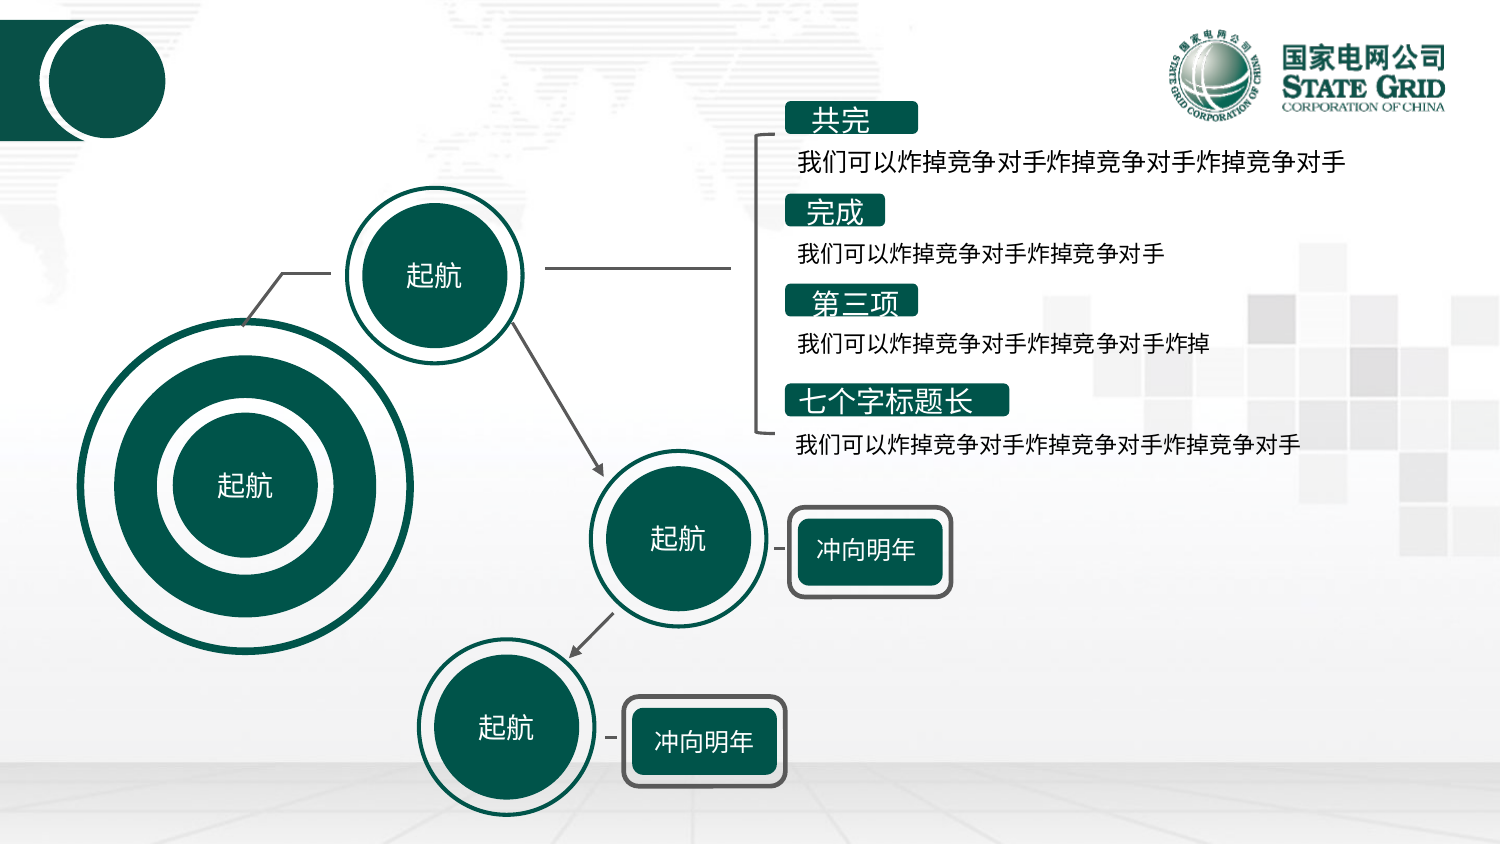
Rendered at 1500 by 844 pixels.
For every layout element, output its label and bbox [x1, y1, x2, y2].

text_box [512, 322, 604, 477]
picture [1168, 0, 1446, 218]
text_box [755, 133, 775, 435]
text_box [780, 375, 1357, 466]
text_box [782, 94, 1377, 185]
text_box [416, 637, 597, 817]
text_box [76, 317, 414, 656]
text_box [623, 696, 786, 787]
text_box [789, 507, 952, 597]
text_box [782, 187, 1358, 276]
text_box [588, 448, 769, 629]
text_box [782, 278, 1358, 366]
text_box [344, 185, 525, 366]
text_box [568, 612, 614, 659]
text_box [242, 273, 331, 327]
